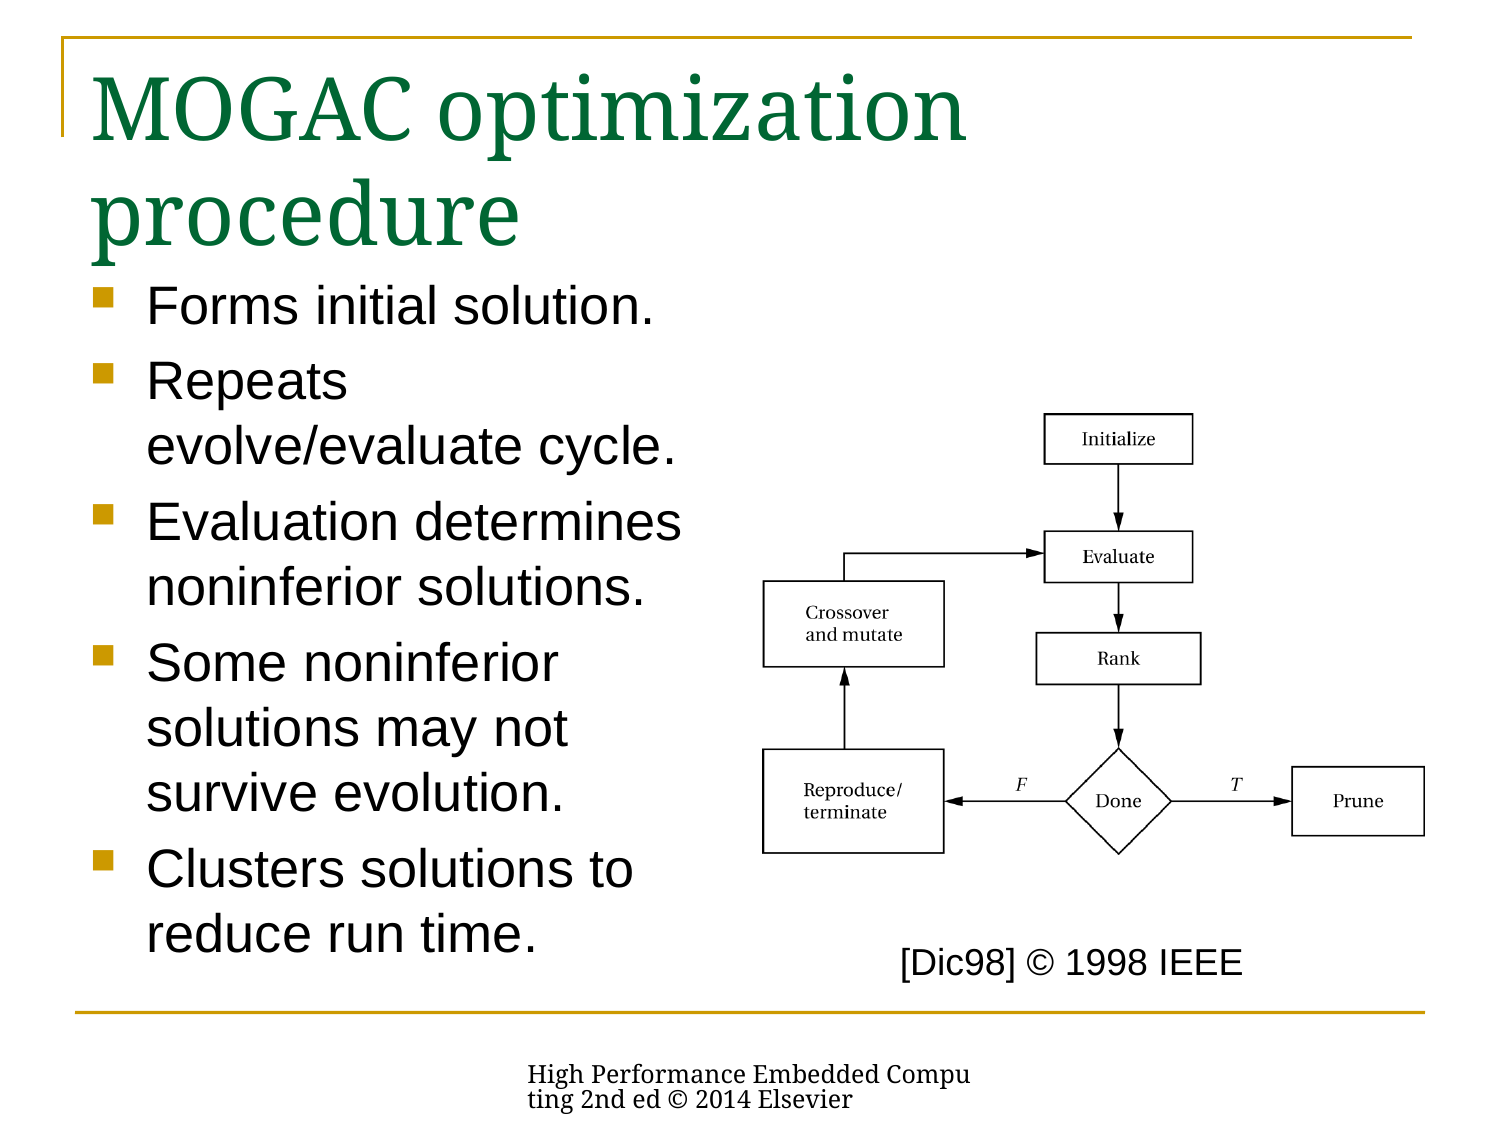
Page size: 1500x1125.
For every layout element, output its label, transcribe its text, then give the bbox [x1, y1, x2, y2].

text_box [Dic98] © 1998 IEEE [885, 930, 1260, 991]
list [762, 413, 1426, 856]
list Forms initial solution. Repeats evolve/evaluate cycle. Evaluation determines noninferior solutions. Some noninferior solutions may not survive evolution. Clusters solutions to reduce run time. [75, 262, 738, 1006]
footer High Performance Embedded Computing 2nd ed © 2014 Elsevier [512, 1025, 988, 1100]
title MOGAC optimization procedure [75, 45, 1425, 233]
